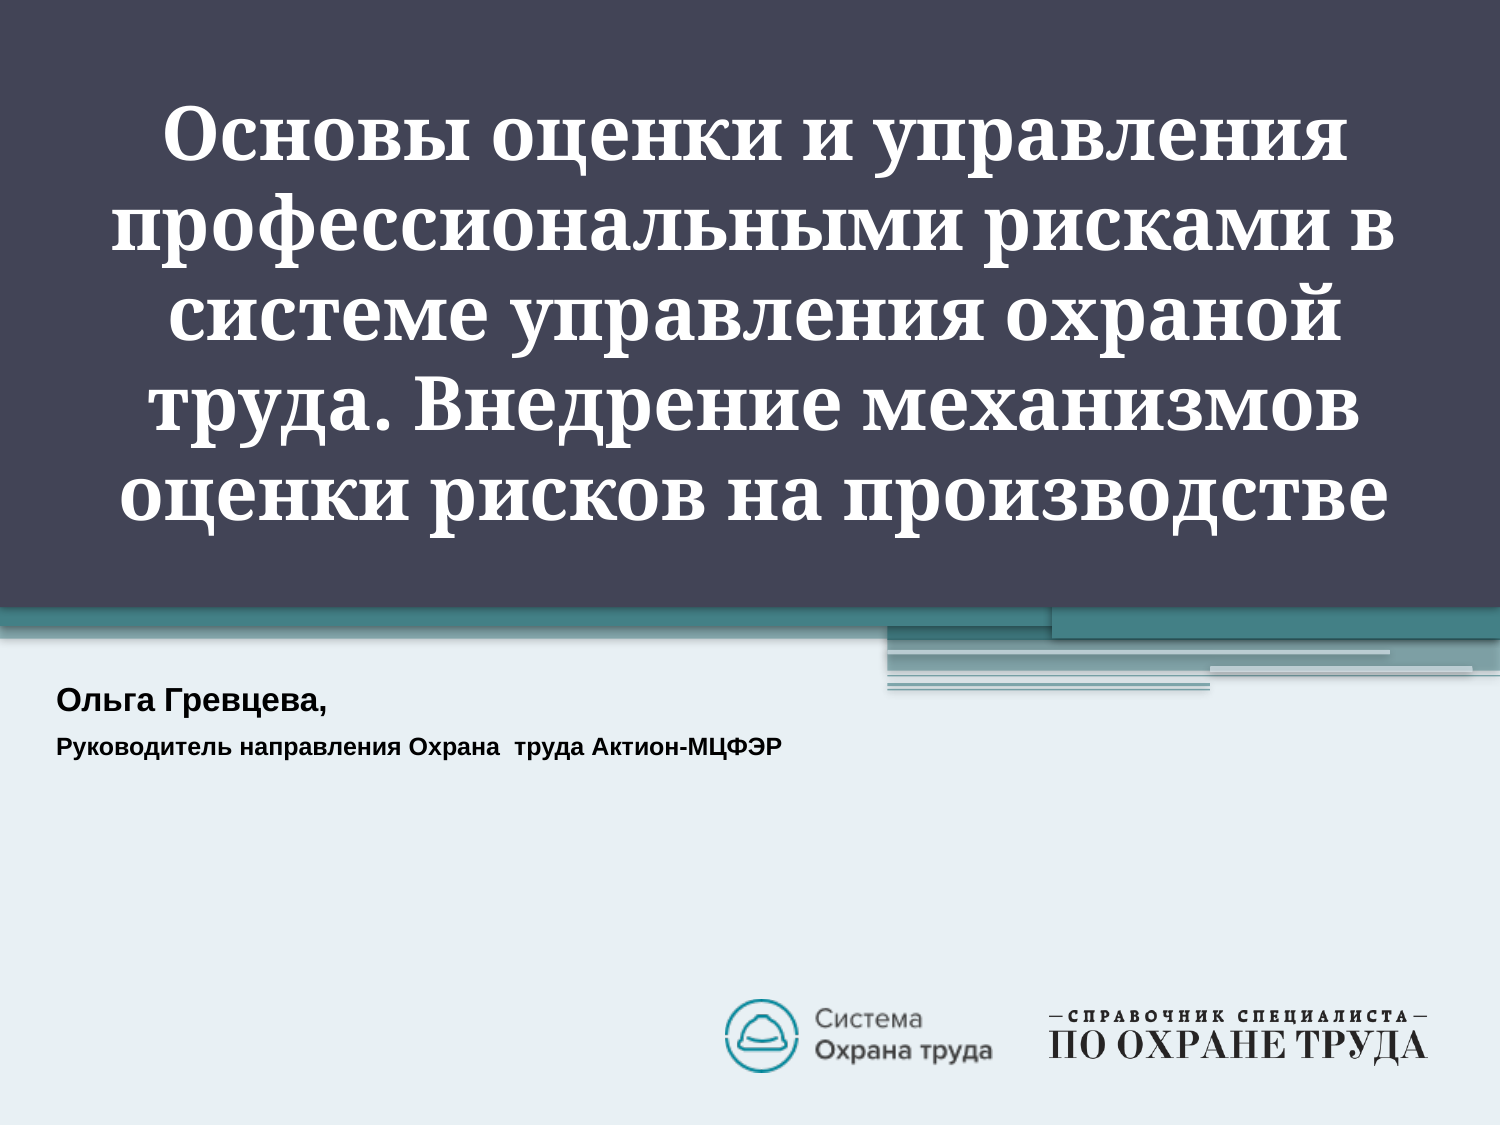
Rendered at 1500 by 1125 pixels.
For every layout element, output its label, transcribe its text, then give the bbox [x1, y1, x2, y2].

picture [1048, 1009, 1428, 1066]
picture [725, 999, 993, 1074]
subtitle Основы оценки и управления профессиональными рисками в системе управления охраной труда. Внедрение механизмов оценки рисков на производстве [41, 78, 1459, 598]
text_box Ольга Гревцева, Руководитель направления Охрана труда Актион-МЦФЭР [41, 670, 1500, 867]
